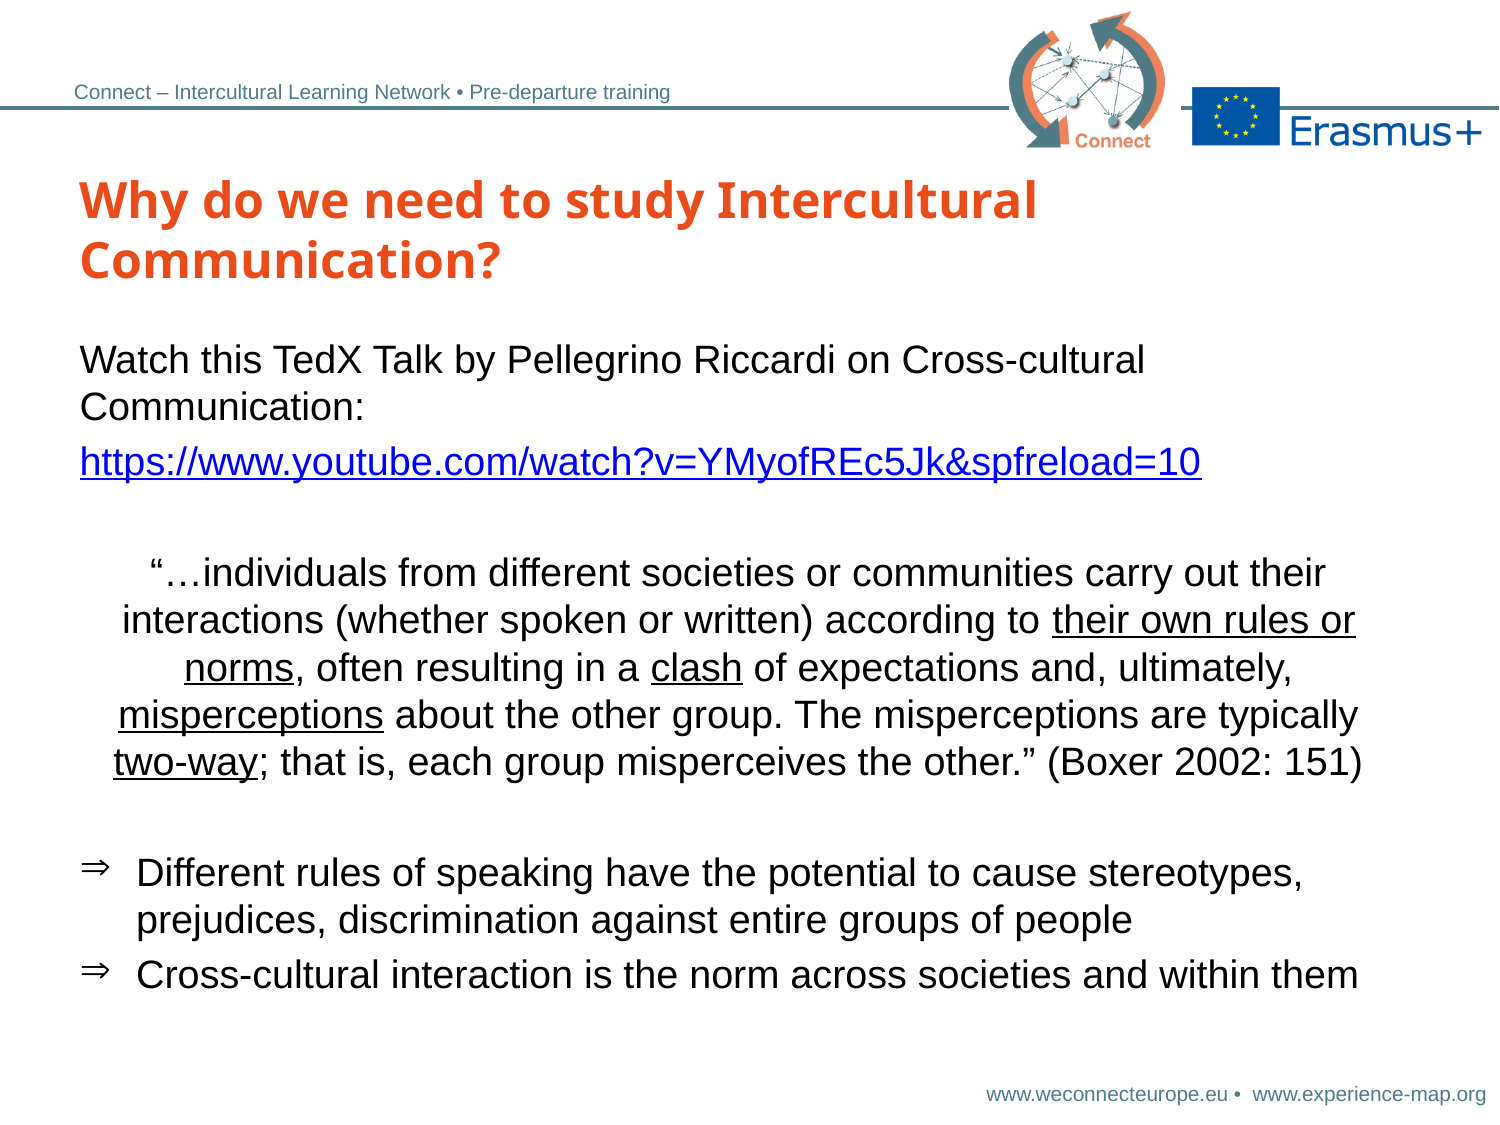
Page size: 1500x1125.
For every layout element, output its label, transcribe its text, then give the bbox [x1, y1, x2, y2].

list Watch this TedX Talk by Pellegrino Riccardi on Cross-cultural Communication: https://www.youtube.com/watch?v=YMyofREc5Jk&spfreload=10 “…individuals from different societies or communities carry out their interactions (whether spoken or written) according to their own rules or norms, often resulting in a clash of expectations and, ultimately, misperceptions about the other group. The misperceptions are typically two-way; that is, each group misperceives the other.” (Boxer 2002: 151) Different rules of speaking have the potential to cause stereotypes, prejudices, discrimination against entire groups of people Cross-cultural interaction is the norm across societies and within them [64, 326, 1414, 1056]
picture [1009, 11, 1498, 162]
title Why do we need to study Intercultural Communication? [64, 160, 1340, 274]
